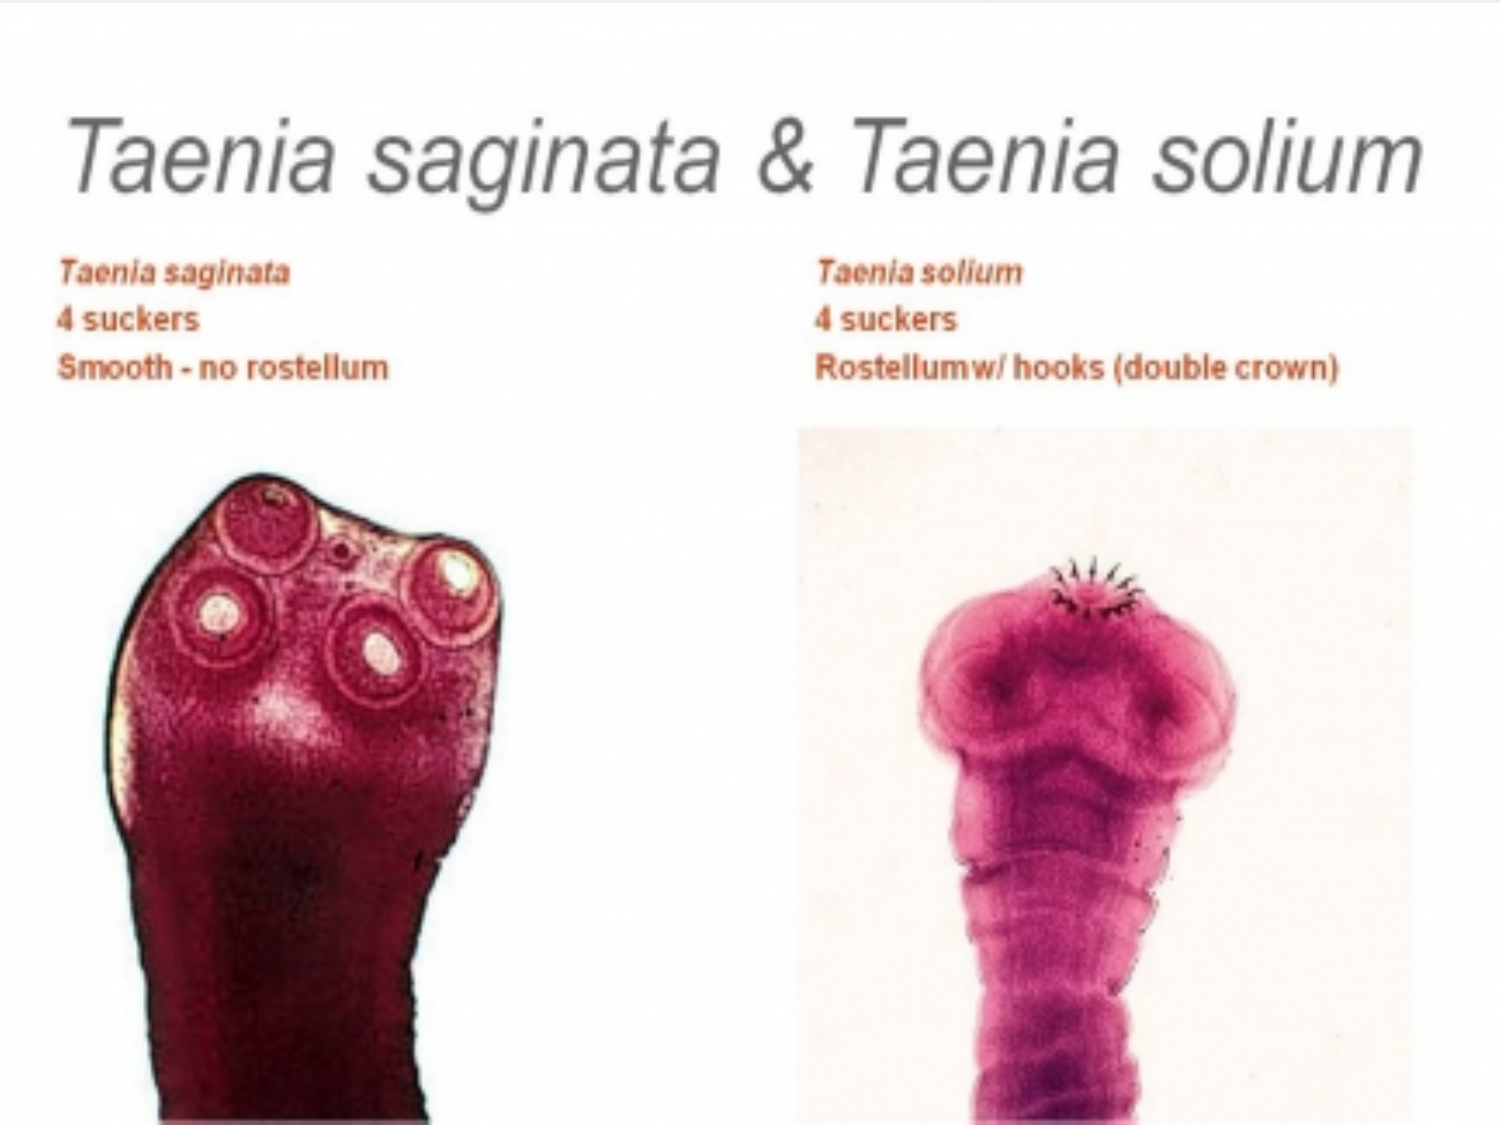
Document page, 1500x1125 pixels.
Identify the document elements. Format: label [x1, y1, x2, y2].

list [0, 3, 1500, 1125]
